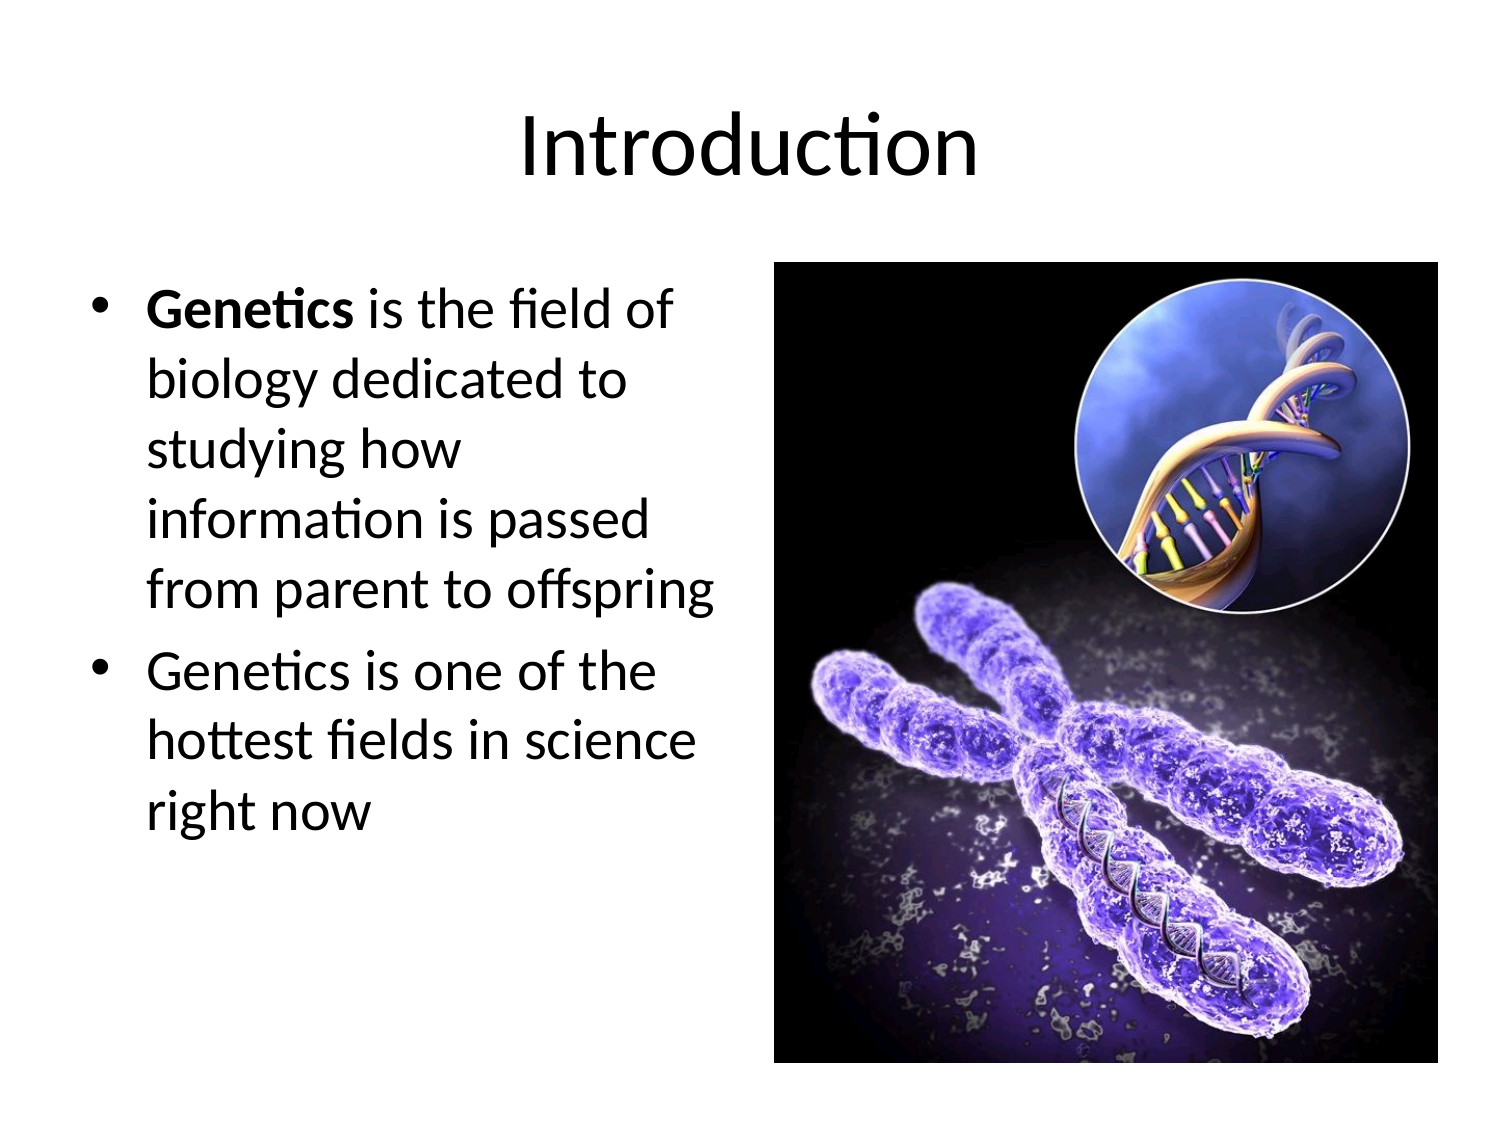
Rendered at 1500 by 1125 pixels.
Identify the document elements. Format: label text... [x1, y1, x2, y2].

picture [774, 262, 1438, 1063]
title Introduction [75, 45, 1425, 233]
list Genetics is the field of biology dedicated to studying how information is passed from parent to offspring Genetics is one of the hottest fields in science right now [75, 262, 738, 1005]
